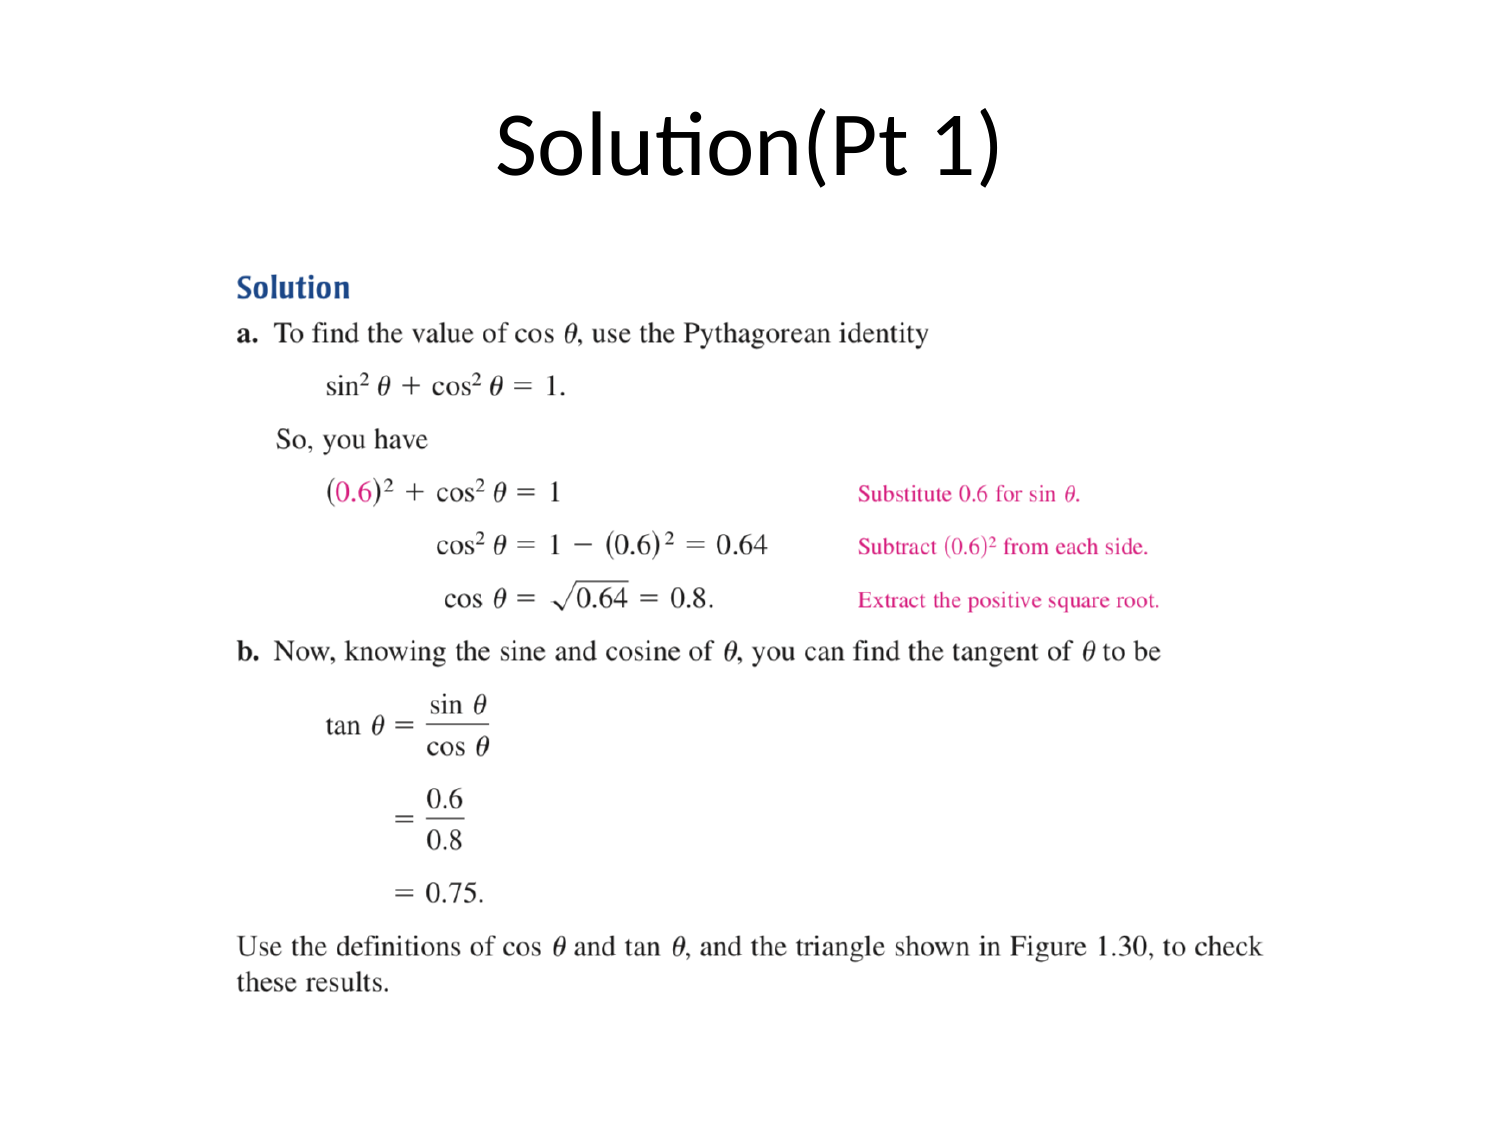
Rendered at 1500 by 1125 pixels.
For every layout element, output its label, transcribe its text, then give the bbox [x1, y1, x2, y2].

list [74, 262, 1426, 1006]
title Solution(Pt 1) [75, 45, 1425, 233]
